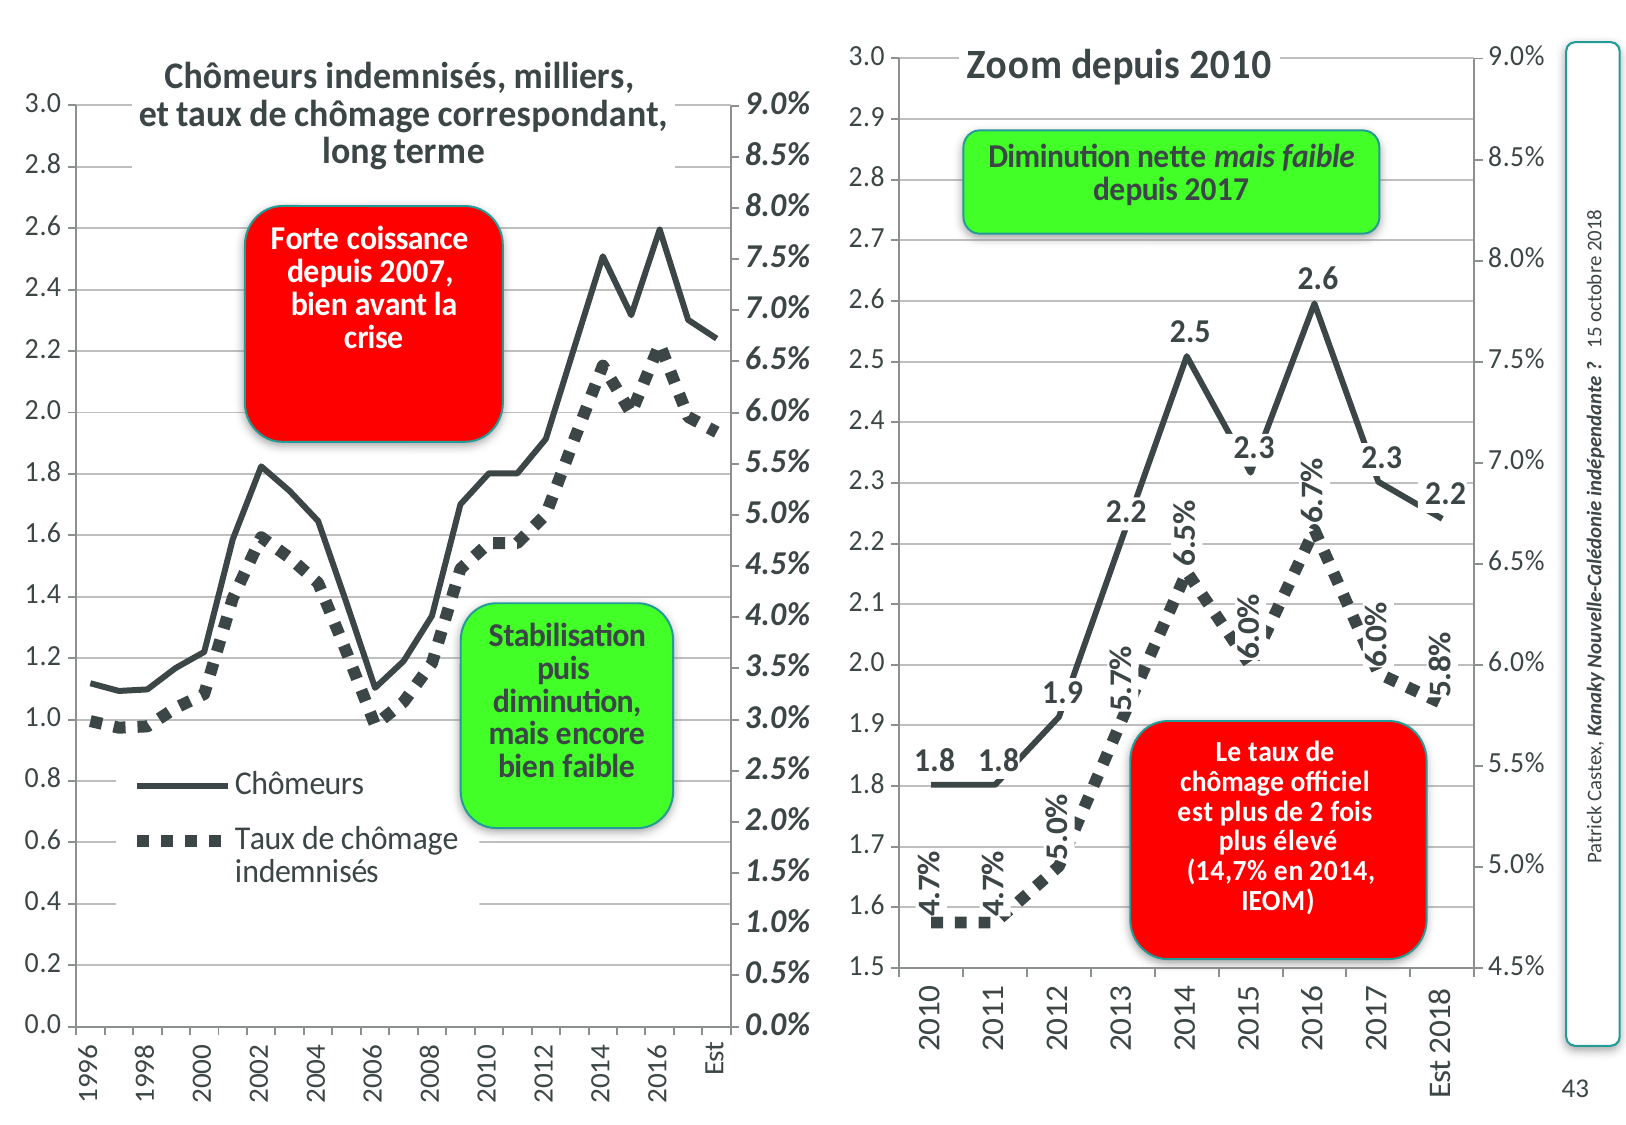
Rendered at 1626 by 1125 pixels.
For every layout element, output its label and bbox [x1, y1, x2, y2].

chart [841, 34, 1547, 1110]
chart [18, 18, 810, 1110]
